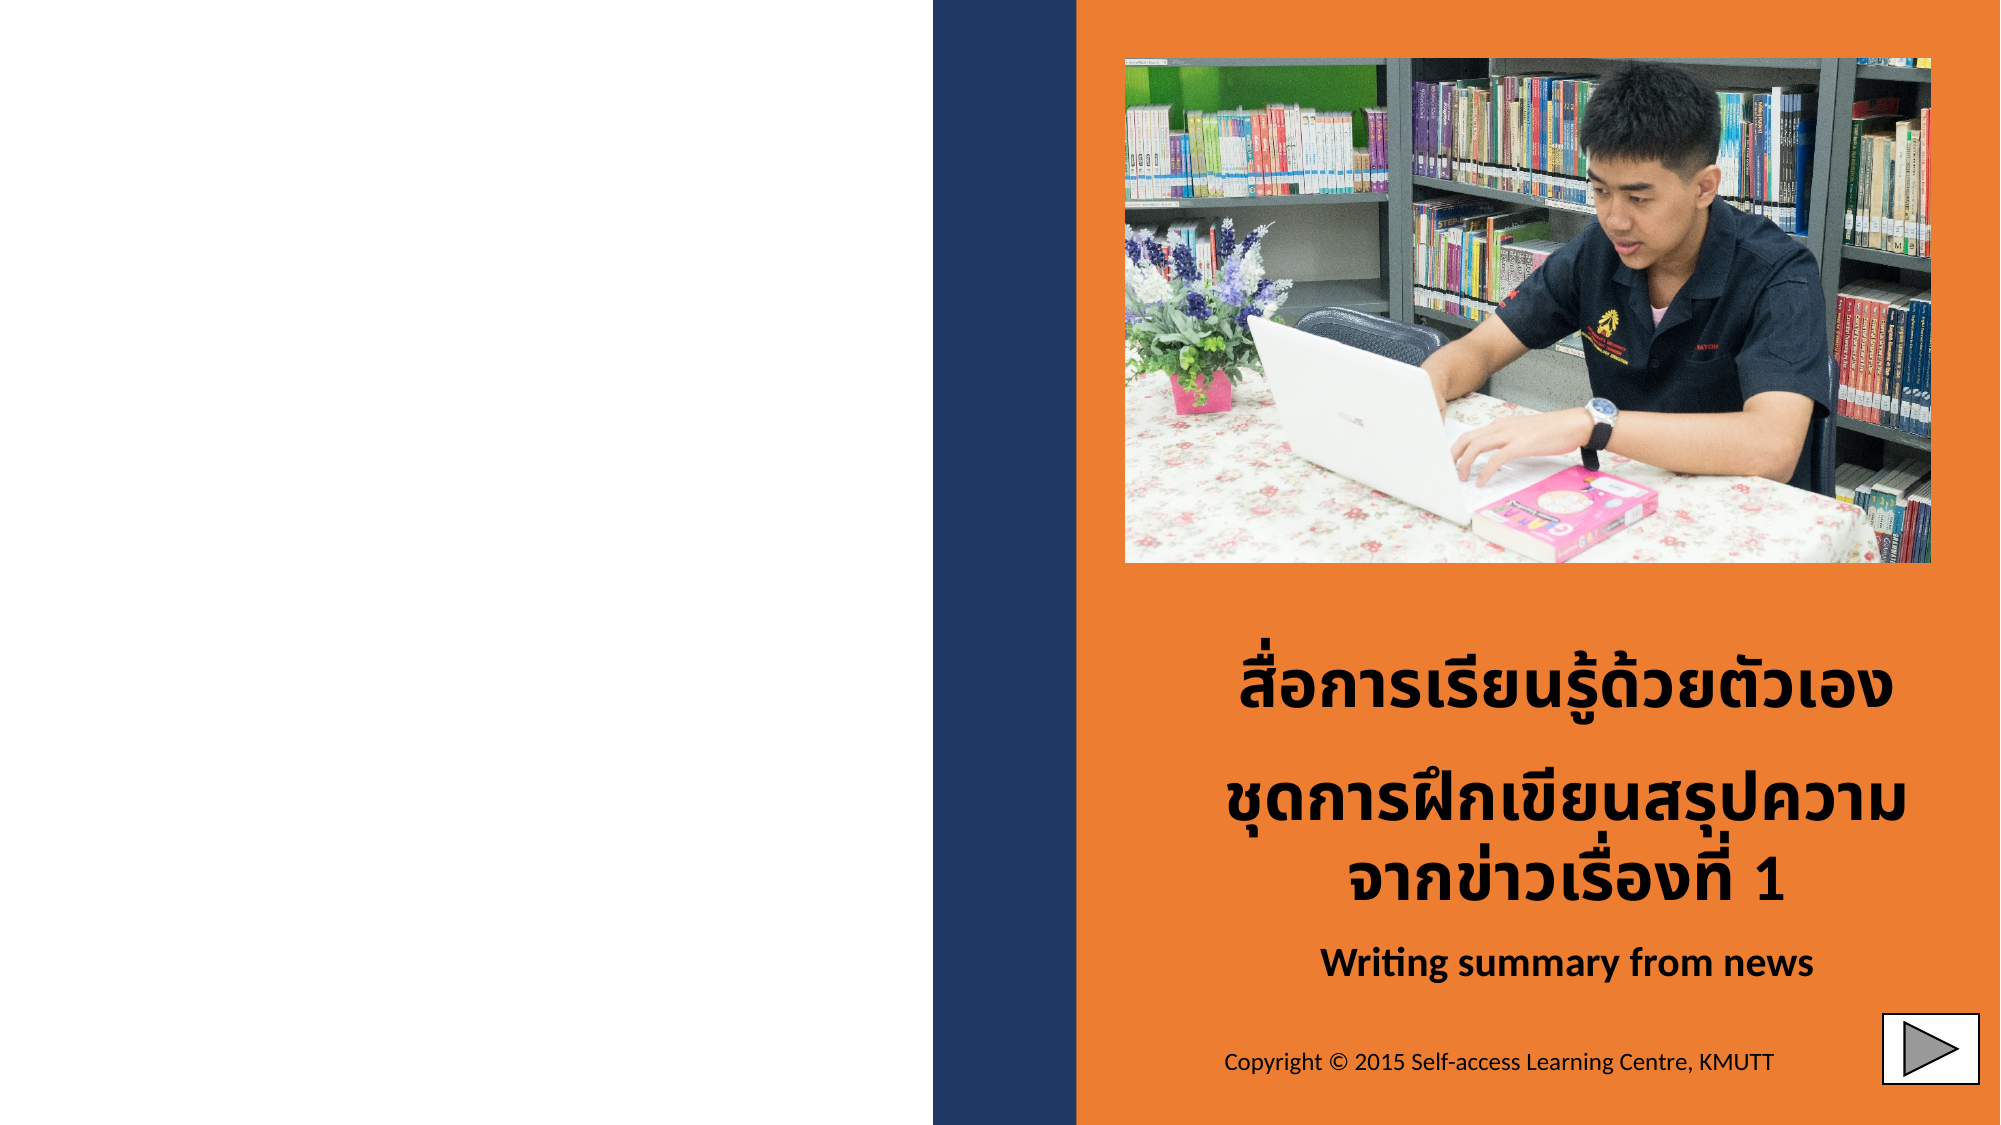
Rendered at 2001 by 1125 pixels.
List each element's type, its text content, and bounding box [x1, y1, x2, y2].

picture [1125, 58, 1931, 563]
text_box [932, 0, 1077, 1125]
text_box [1077, 0, 2000, 1125]
text_box สื่อการเรียนรู้ด้วยตัวเอง ชุดการฝึกเขียนสรุปความจากข่าวเรื่องที่ 1 Writing summary from news [1203, 632, 1931, 994]
text_box [1882, 1013, 1980, 1085]
text_box Copyright © 2015 Self-access Learning Centre, KMUTT [1207, 1036, 1849, 1084]
